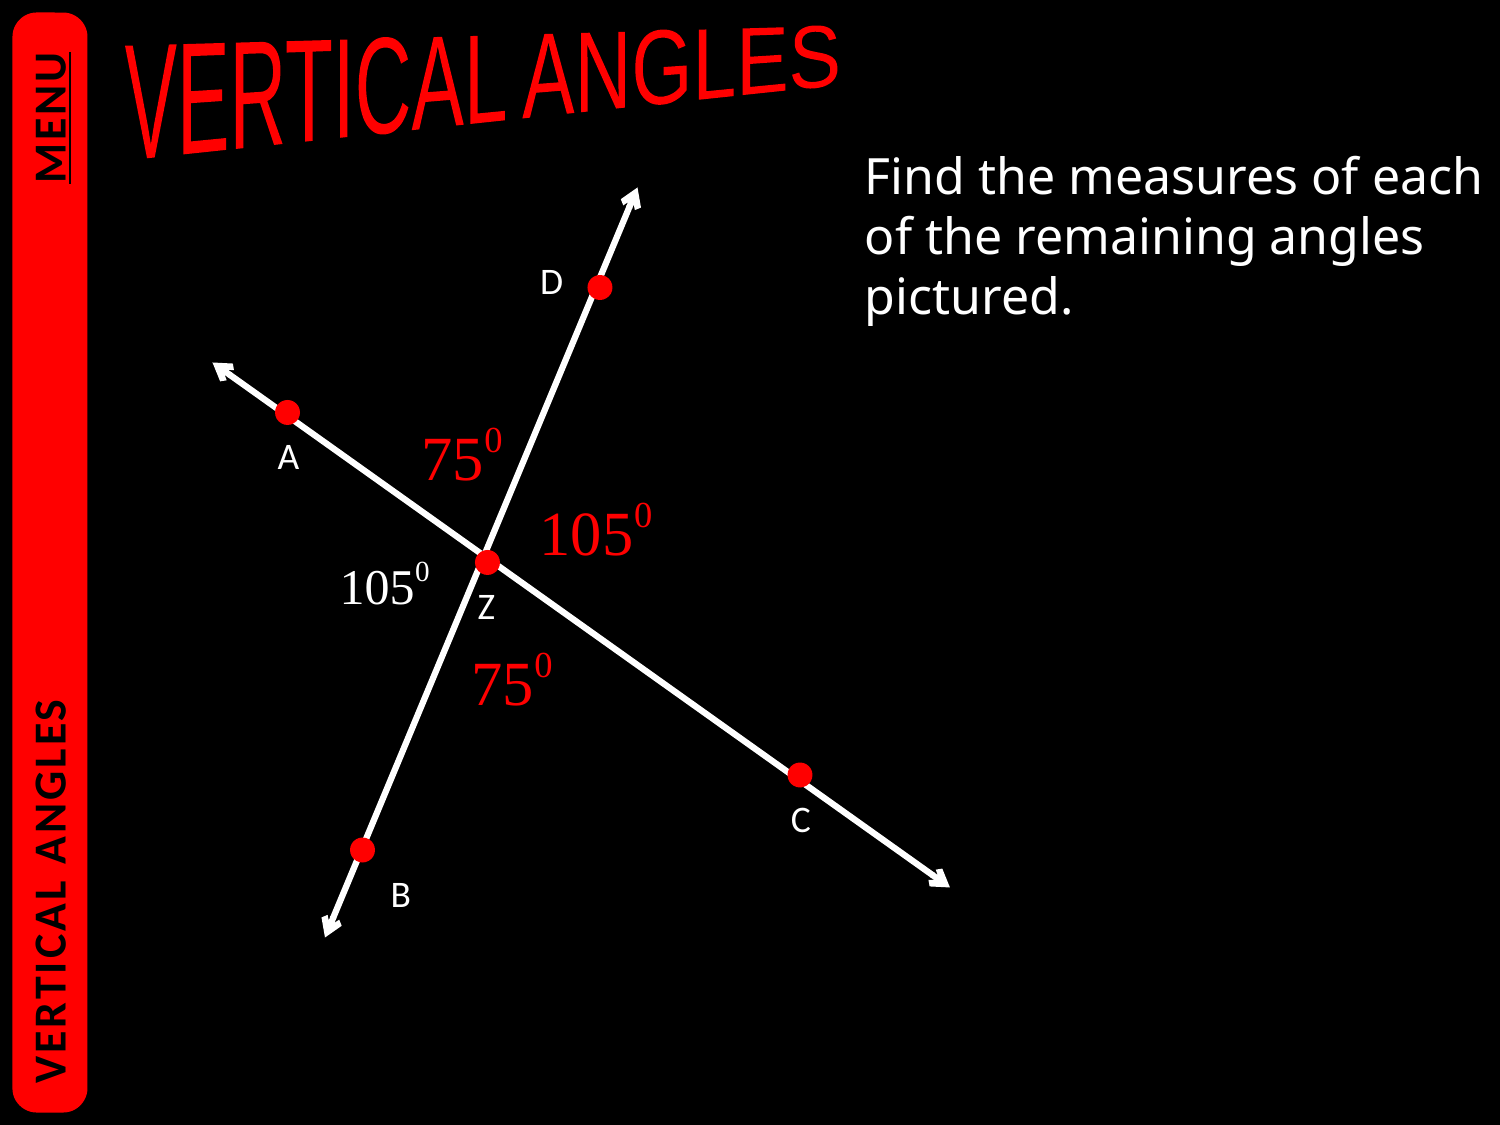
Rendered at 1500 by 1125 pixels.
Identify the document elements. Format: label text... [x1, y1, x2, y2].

text_box C [776, 787, 826, 848]
text_box [323, 863, 356, 938]
text_box B [375, 862, 427, 923]
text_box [462, 637, 562, 722]
text_box D [525, 249, 579, 310]
text_box [785, 760, 815, 790]
text_box [347, 835, 378, 865]
text_box [212, 362, 274, 407]
text_box [601, 187, 639, 273]
text_box [585, 272, 615, 303]
text_box Find the measures of each of the remaining angles pictured. [849, 137, 1500, 333]
text_box [272, 397, 303, 428]
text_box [412, 412, 512, 497]
text_box [826, 799, 950, 888]
text_box Z [462, 574, 510, 635]
text_box [472, 547, 503, 578]
text_box A [262, 424, 315, 485]
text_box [536, 487, 663, 572]
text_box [337, 549, 438, 617]
text_box VERTICAL ANGLES MENU [12, 37, 83, 1099]
text_box [12, 12, 88, 1113]
